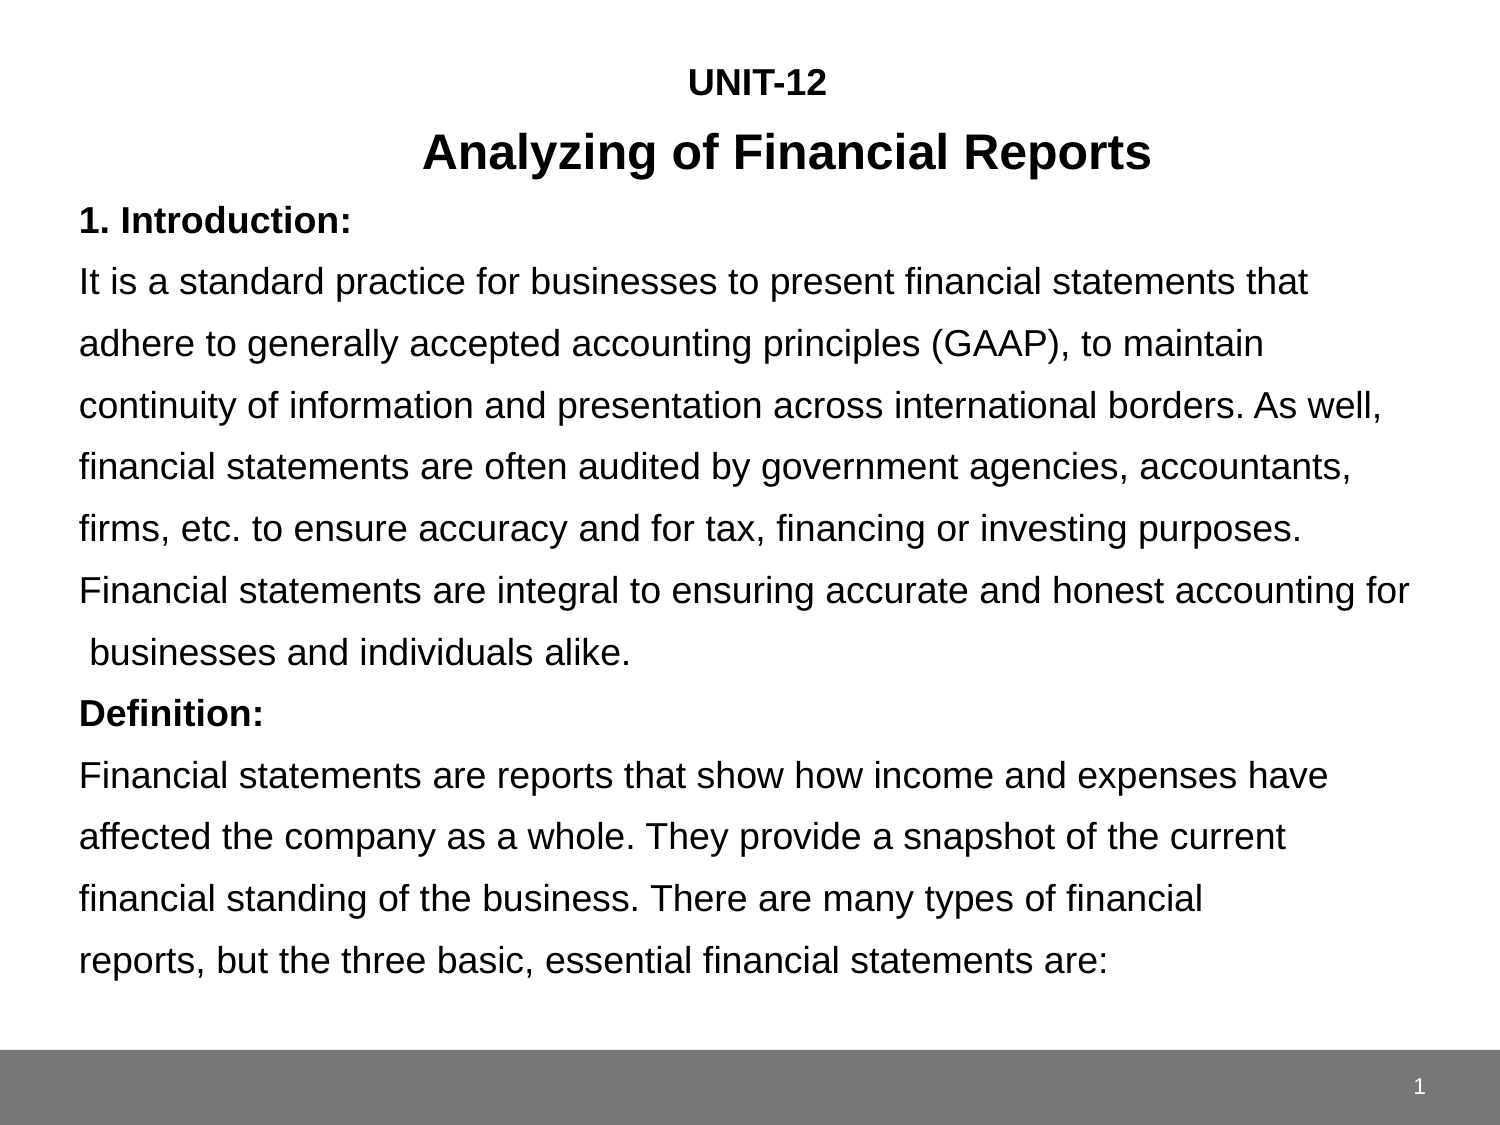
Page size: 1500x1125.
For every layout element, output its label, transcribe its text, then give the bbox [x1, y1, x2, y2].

slide_number 1 [1312, 1055, 1442, 1116]
list UNIT-12 Analyzing of Financial Reports 1. Introduction: It is a standard practice for businesses to present financial statements that adhere to generally accepted accounting principles (GAAP), to maintain continuity of information and presentation across international borders. As well, financial statements are often audited by government agencies, accountants, firms, etc. to ensure accuracy and for tax, financing or investing purposes. Financial statements are integral to ensuring accurate and honest accounting for businesses and individuals alike. Definition: Financial statements are reports that show how income and expenses have affected the company as a whole. They provide a snapshot of the current financial standing of the business. There are many types of financial reports, but the three basic, essential financial statements are: [62, 50, 1437, 1013]
